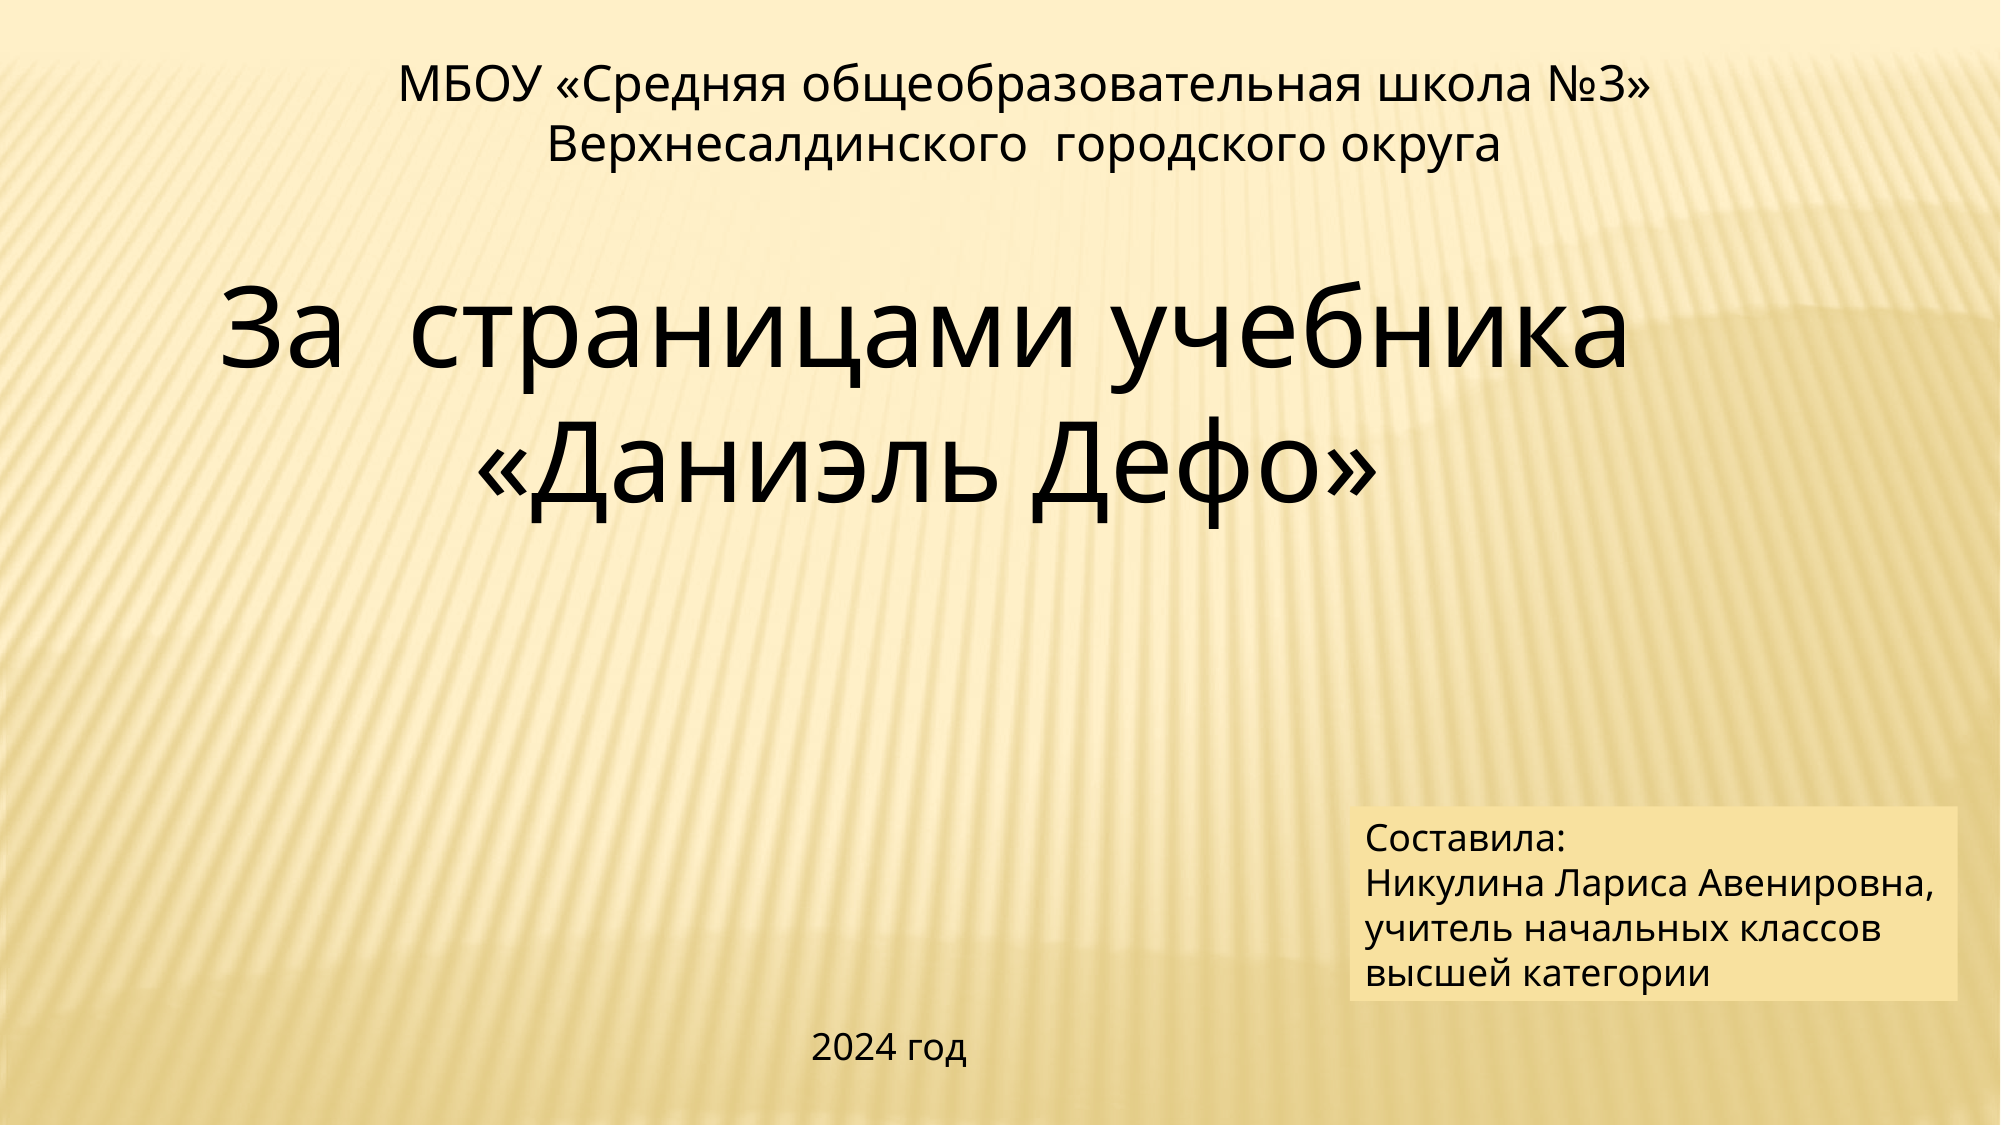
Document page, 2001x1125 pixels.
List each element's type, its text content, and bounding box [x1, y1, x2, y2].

text_box Составила: Никулина Лариса Авенировна, учитель начальных классов высшей категории [1349, 806, 1958, 1001]
text_box 2024 год [796, 1015, 1006, 1076]
text_box За страницами учебника «Даниэль Дефо» [146, 248, 1709, 533]
text_box МБОУ «Средняя общеобразовательная школа №3» Верхнесалдинского городского округа [165, 44, 1885, 179]
